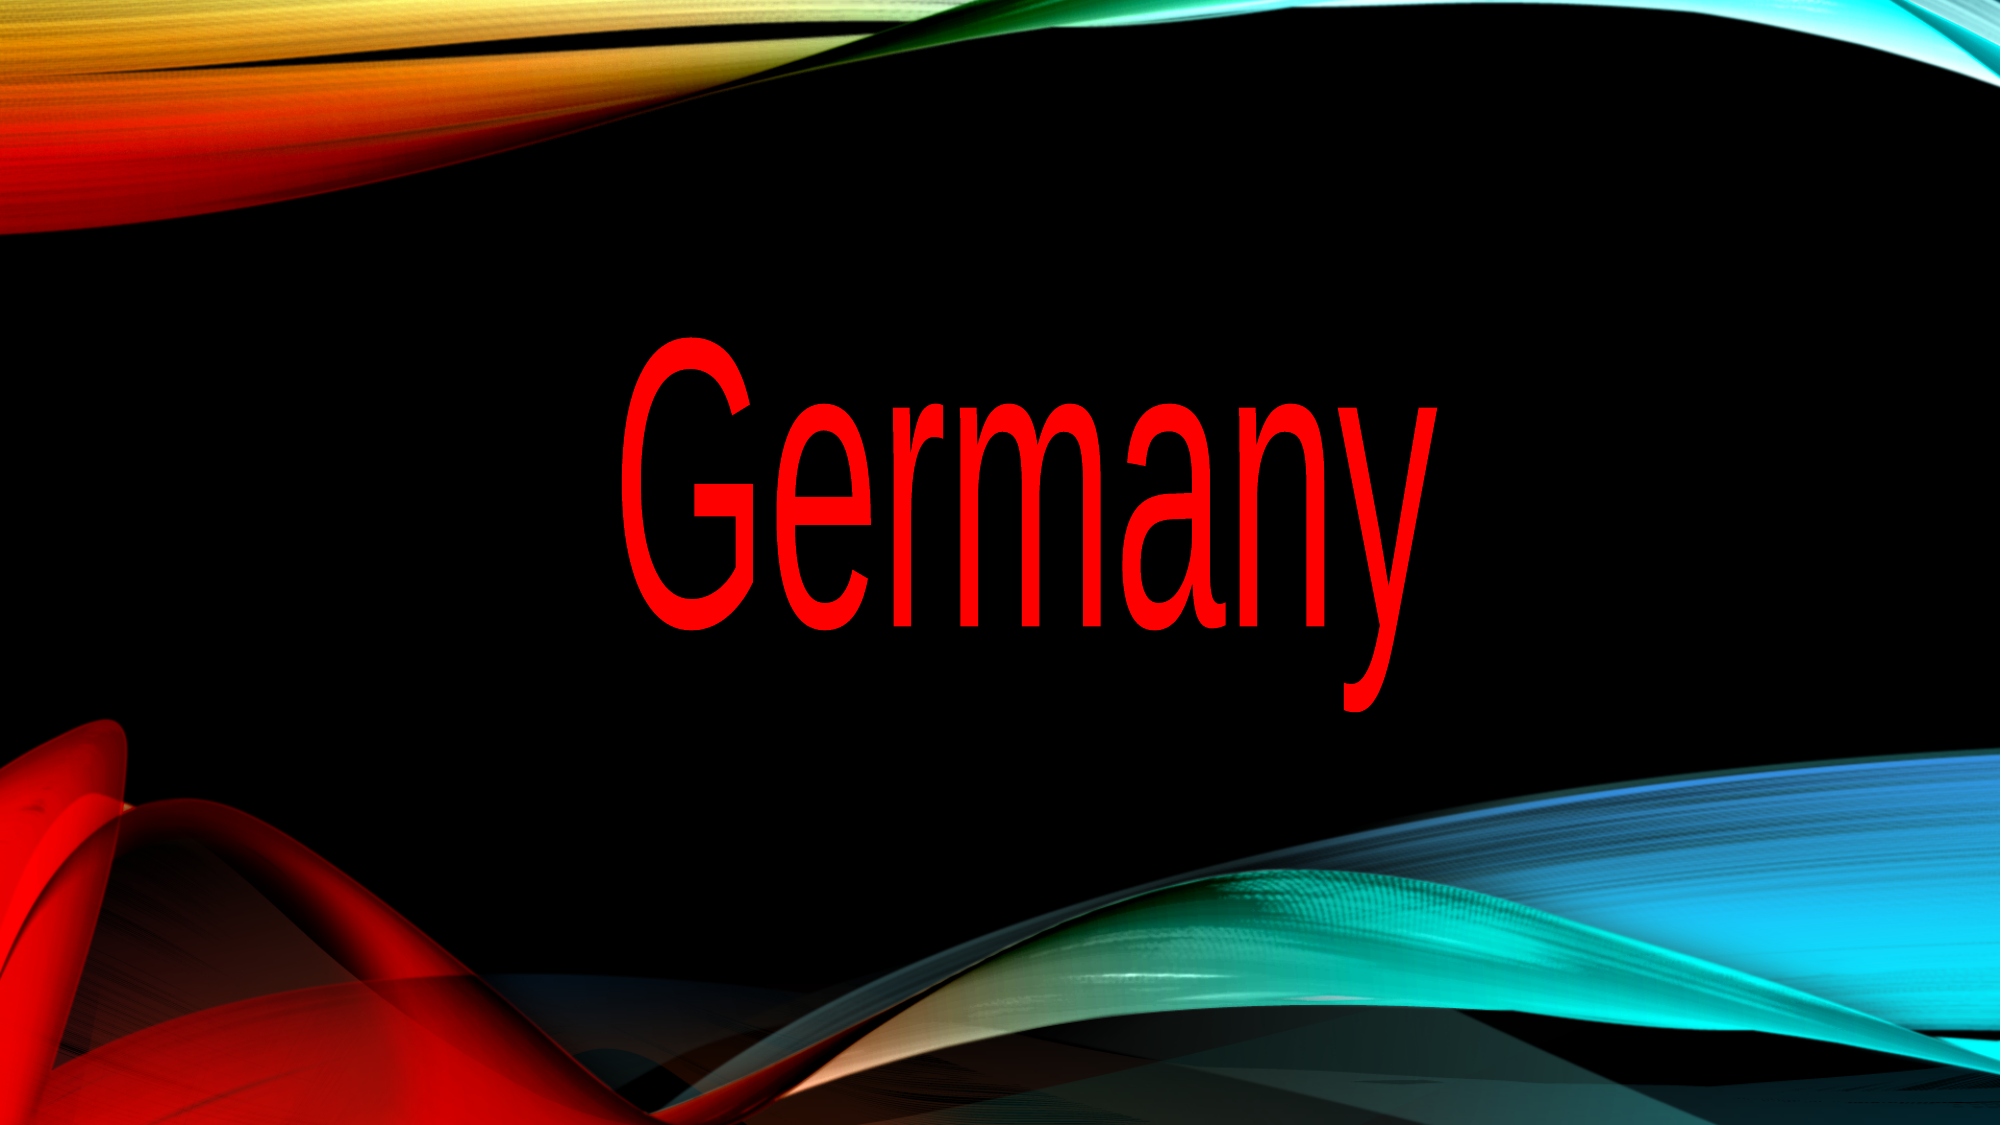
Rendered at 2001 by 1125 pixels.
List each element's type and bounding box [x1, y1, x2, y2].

picture [0, 717, 2000, 1125]
picture [0, 0, 2000, 237]
